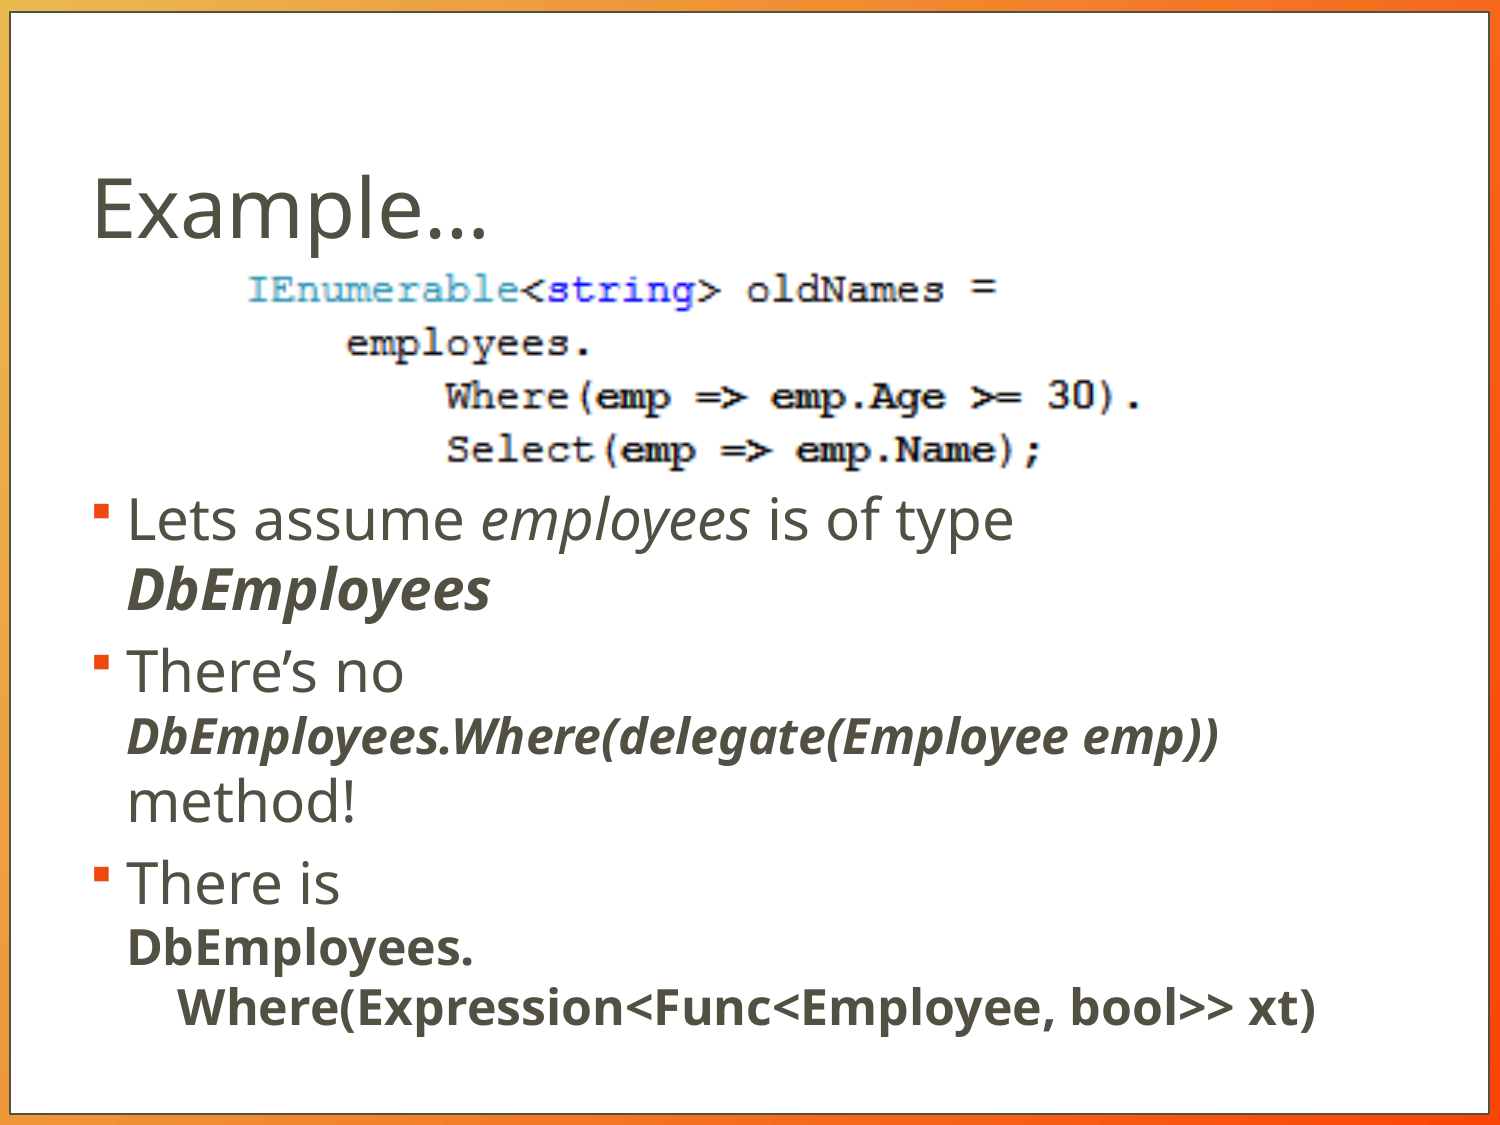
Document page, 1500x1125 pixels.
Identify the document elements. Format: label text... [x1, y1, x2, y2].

title Example… [75, 75, 1425, 263]
list Lets assume employees is of type DbEmployees There’s no DbEmployees.Where(delegate(Employee emp)) method! There is DbEmployees. Where(Expression<Func<Employee, bool>> xt) [75, 474, 1400, 1050]
picture [237, 262, 1191, 513]
